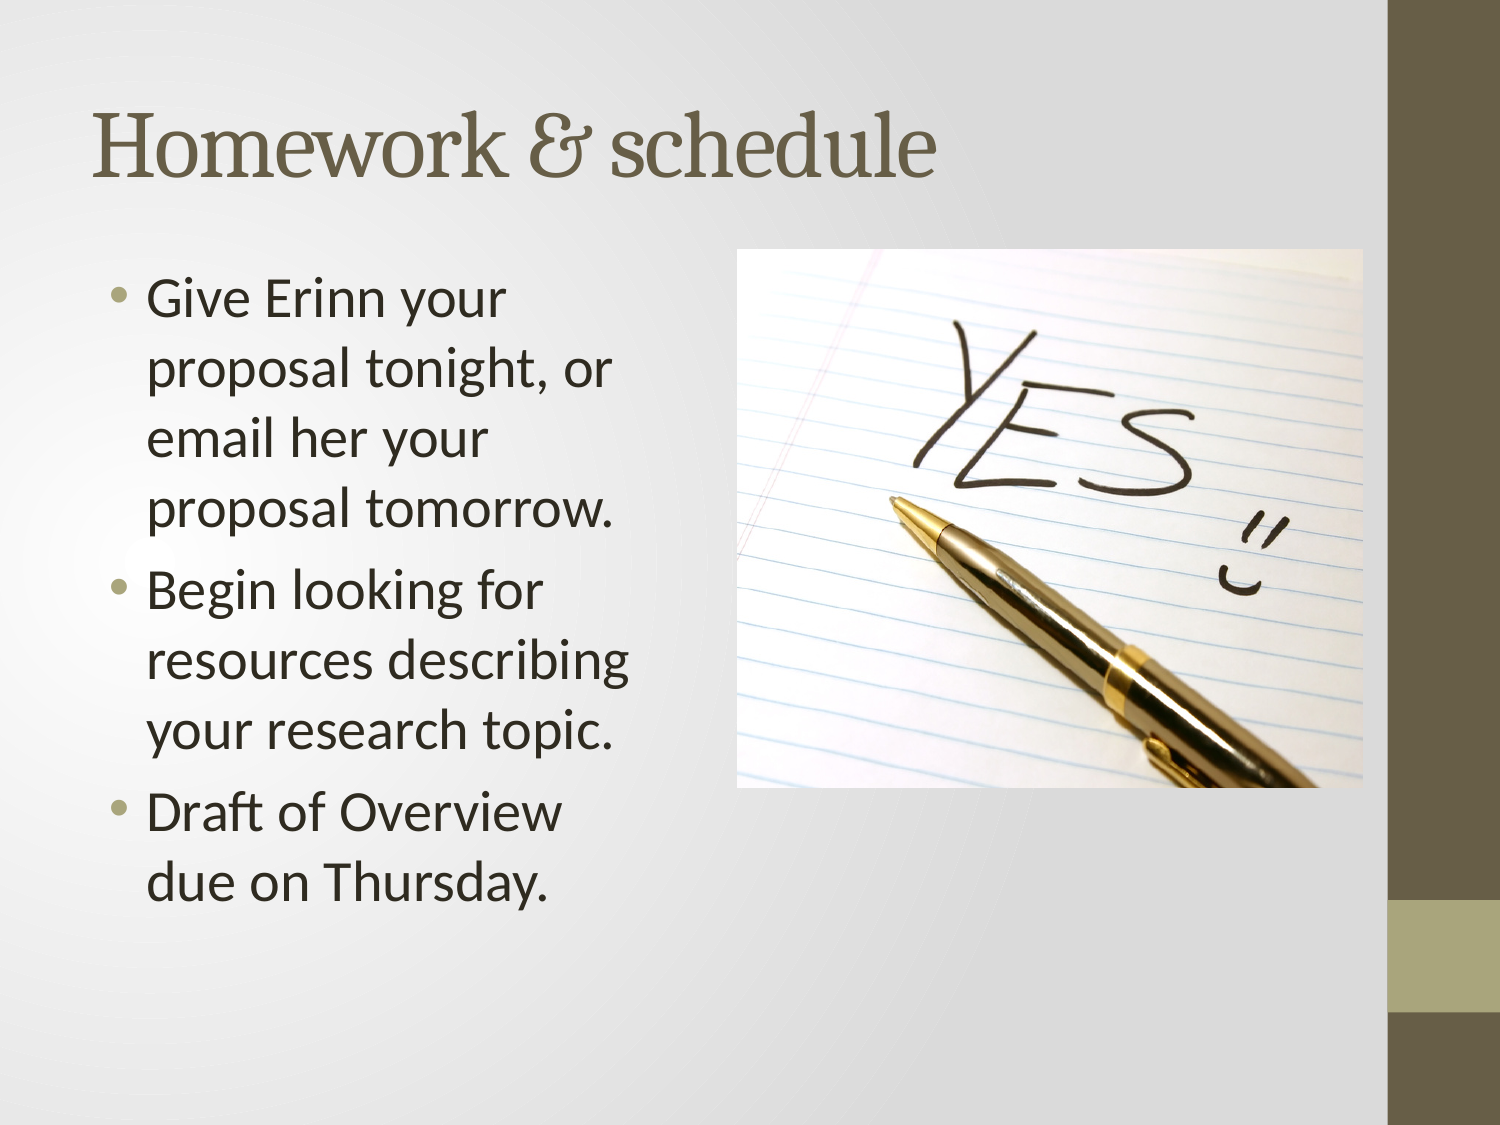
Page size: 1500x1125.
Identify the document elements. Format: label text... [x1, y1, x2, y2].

title Homework & schedule [75, 45, 1325, 233]
list Give Erinn your proposal tonight, or email her your proposal tomorrow. Begin looking for resources describing your research topic. Draft of Overview due on Thursday. [74, 251, 676, 1006]
picture [736, 249, 1363, 788]
